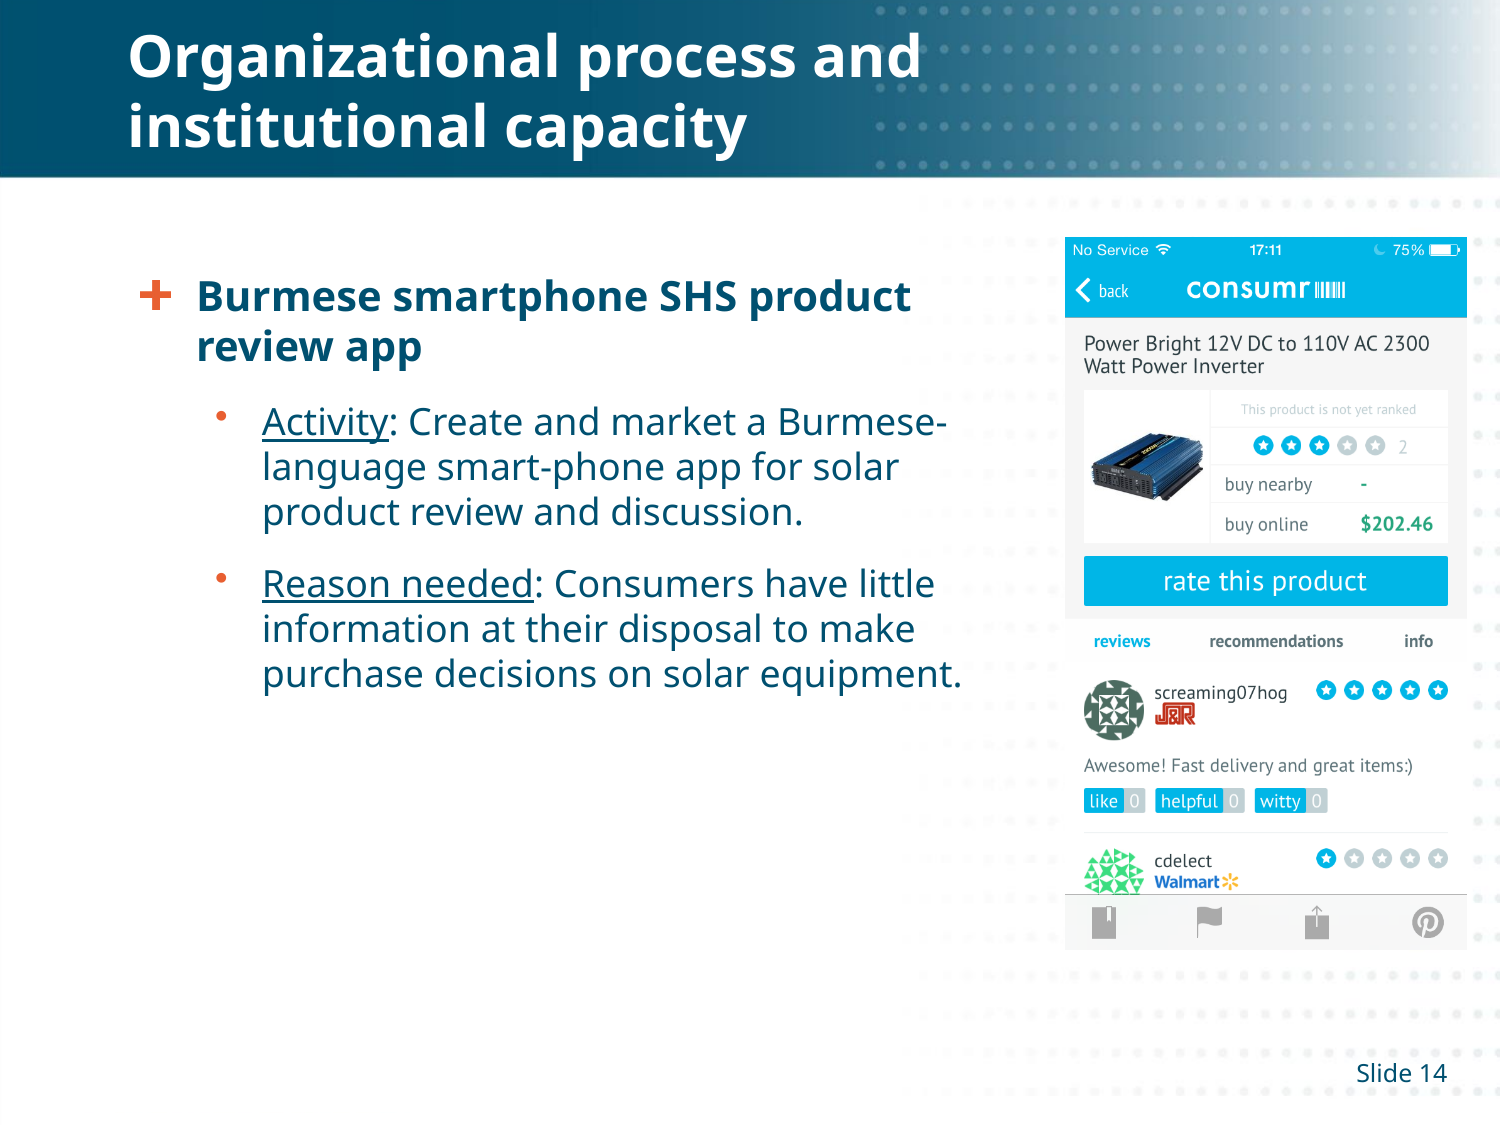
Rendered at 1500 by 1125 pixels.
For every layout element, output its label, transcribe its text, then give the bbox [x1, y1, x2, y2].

list Burmese smartphone SHS product review app Activity: Create and market a Burmese-language smart-phone app for solar product review and discussion. Reason needed: Consumers have little information at their disposal to make purchase decisions on solar equipment. [125, 262, 1025, 1005]
picture [0, 0, 1500, 1125]
slide_number 14 [1112, 1049, 1463, 1125]
title Organizational process and institutional capacity [112, 0, 1300, 184]
